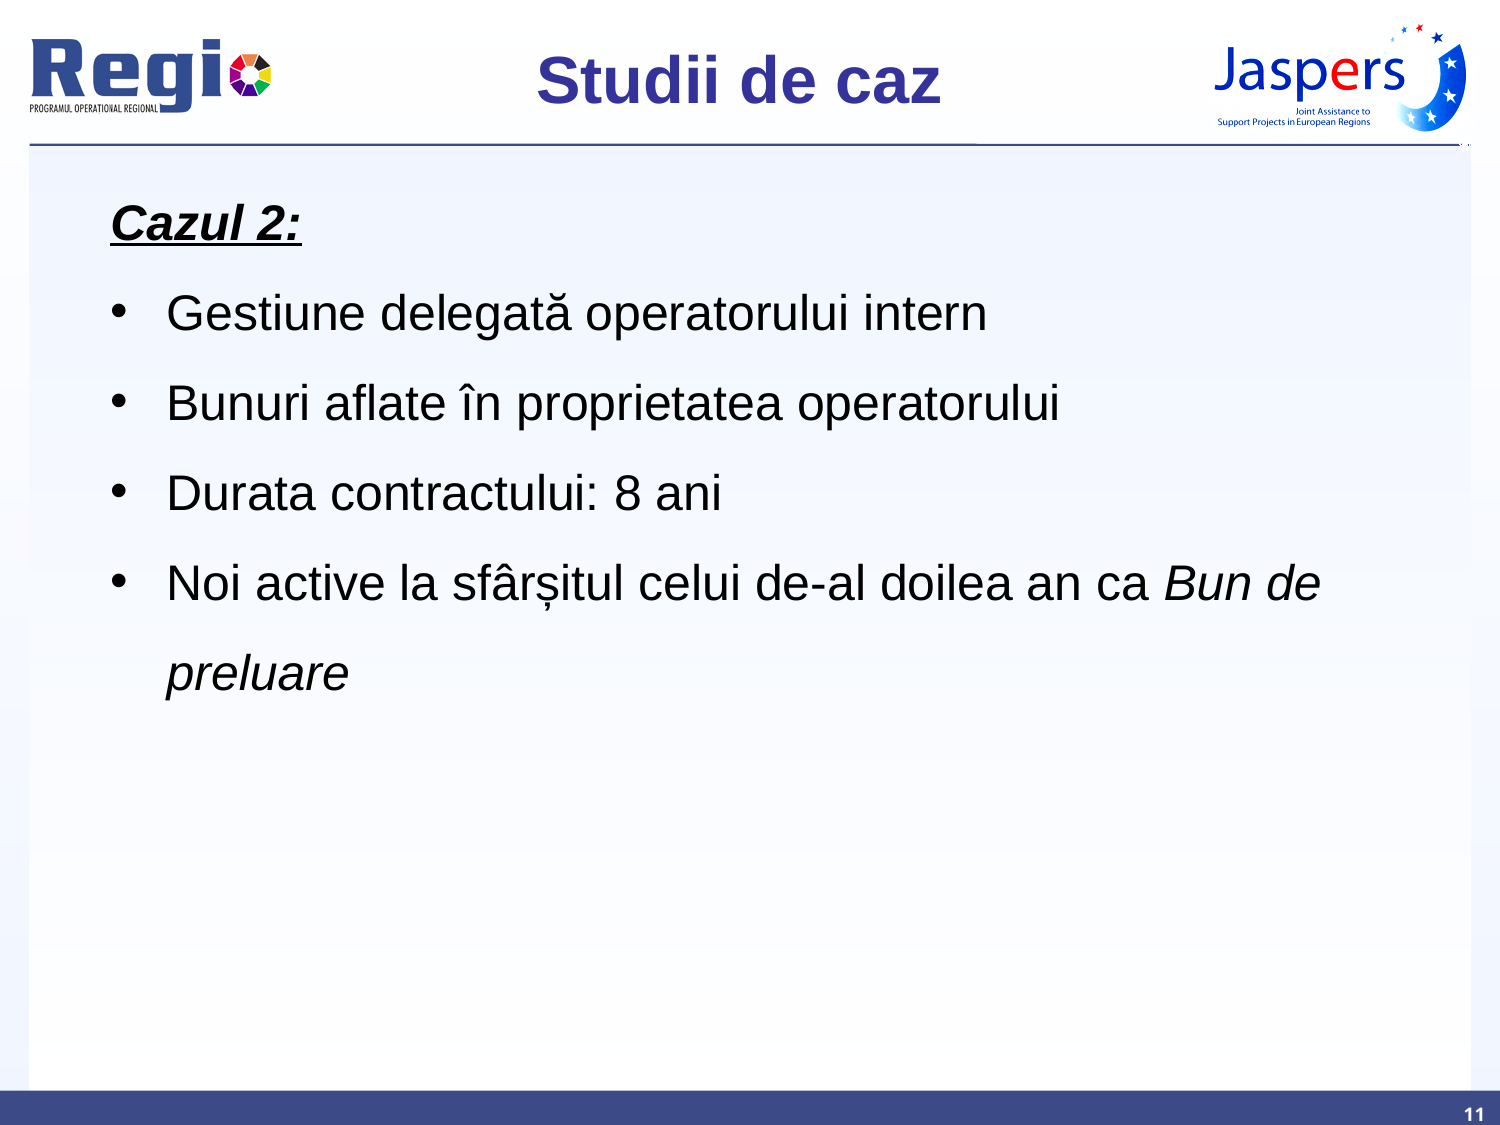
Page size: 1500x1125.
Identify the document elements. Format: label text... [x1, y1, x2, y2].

picture [1174, 0, 1479, 154]
text_box Cazul 2: Gestiune delegată operatorului intern Bunuri aflate în proprietatea operatorului Durata contractului: 8 ani Noi active la sfârșitul celui de-al doilea an ca Bun de preluare [95, 152, 1424, 798]
text_box 11 [1187, 1095, 1500, 1125]
picture [29, 38, 273, 115]
title Studii de caz [64, 18, 1169, 135]
